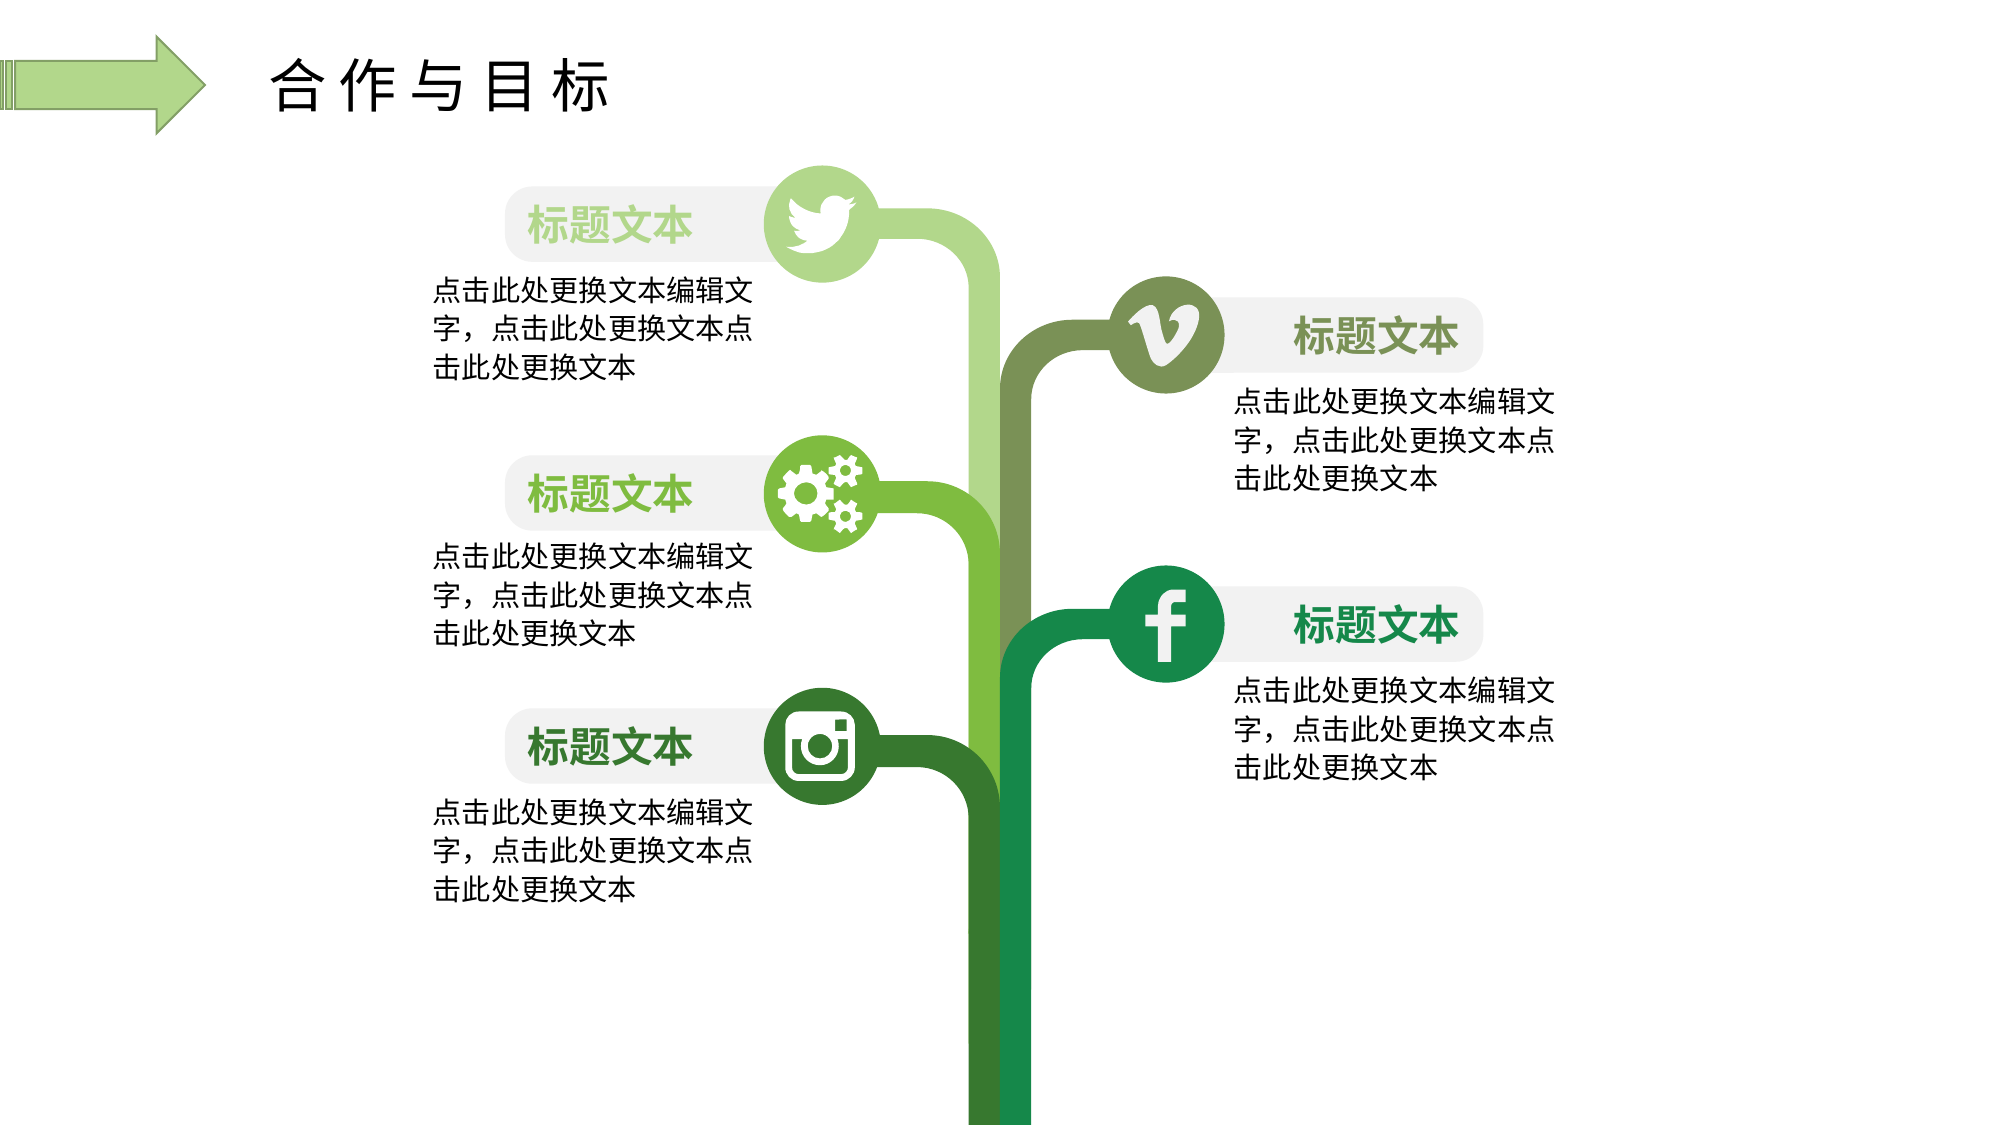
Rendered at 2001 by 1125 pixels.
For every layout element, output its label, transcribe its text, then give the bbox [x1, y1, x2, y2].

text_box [372, 165, 1561, 1125]
text_box [0, 60, 4, 110]
text_box 合作与目标 [253, 42, 655, 127]
text_box [14, 34, 207, 136]
text_box [5, 60, 13, 110]
